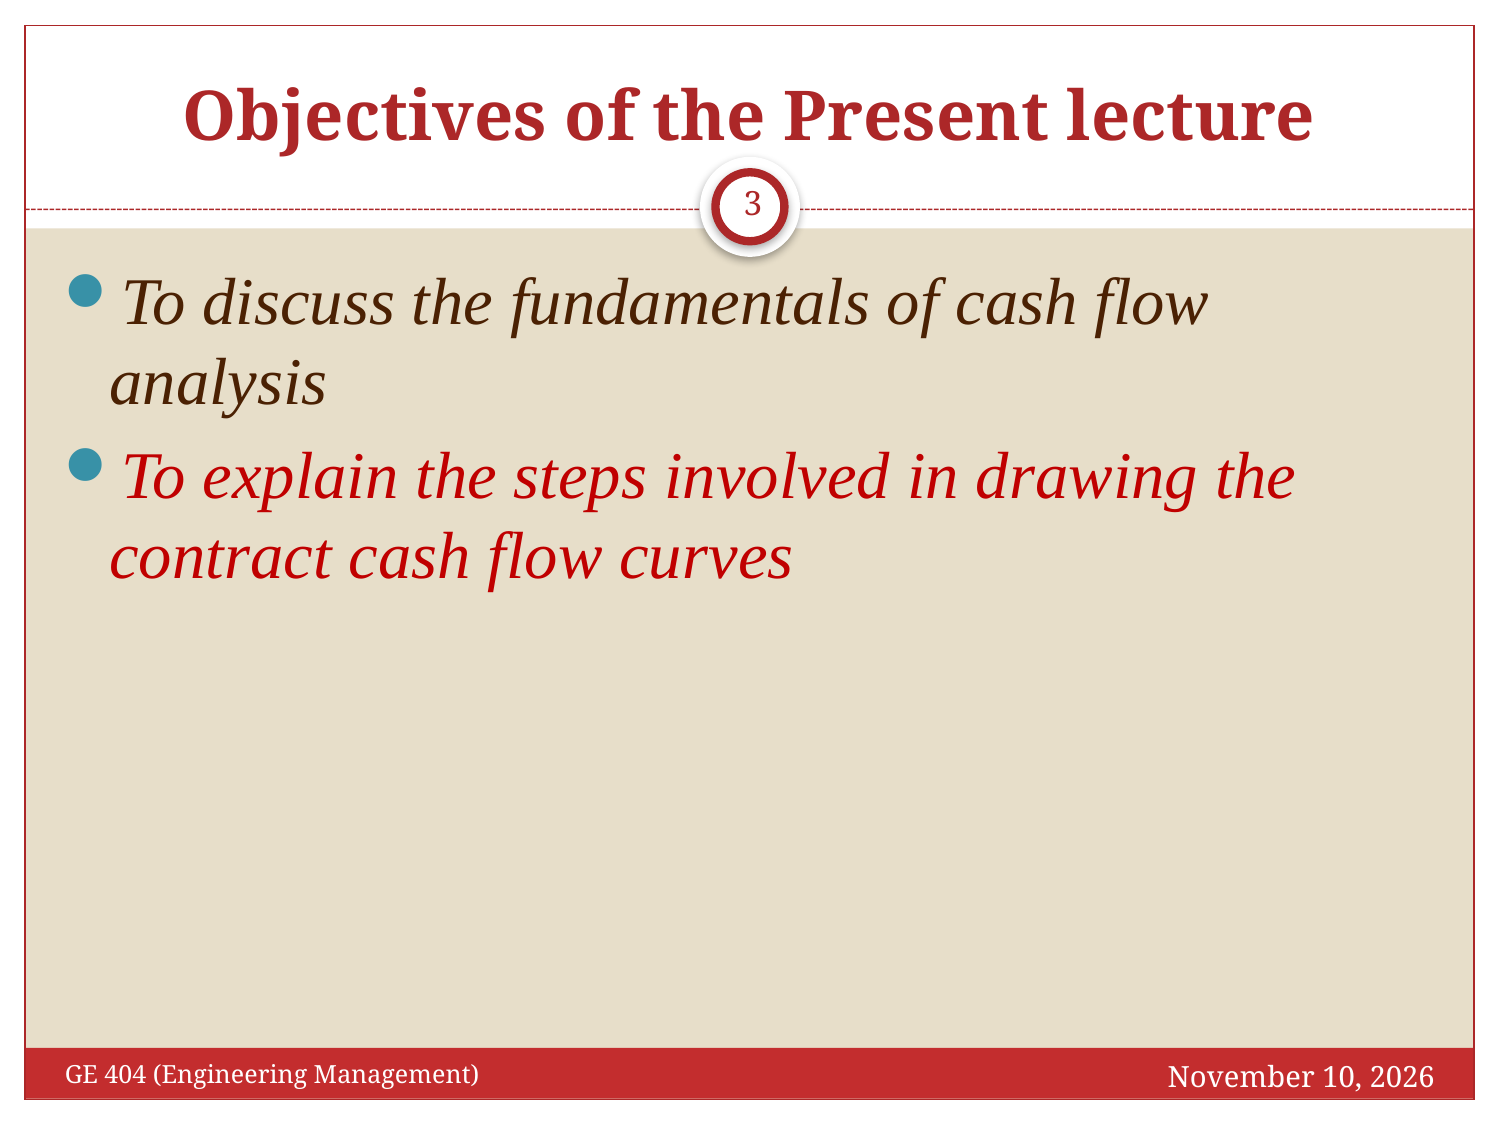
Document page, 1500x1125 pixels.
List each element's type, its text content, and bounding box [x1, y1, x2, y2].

title Objectives of the Present lecture [49, 37, 1450, 162]
slide_number 3 [715, 168, 791, 241]
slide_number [950, 1050, 1450, 1111]
list To discuss the fundamentals of cash flow analysis To explain the steps involved in drawing the contract cash flow curves [49, 250, 1445, 1001]
footer GE 404 (Engineering Management) [50, 1051, 638, 1112]
